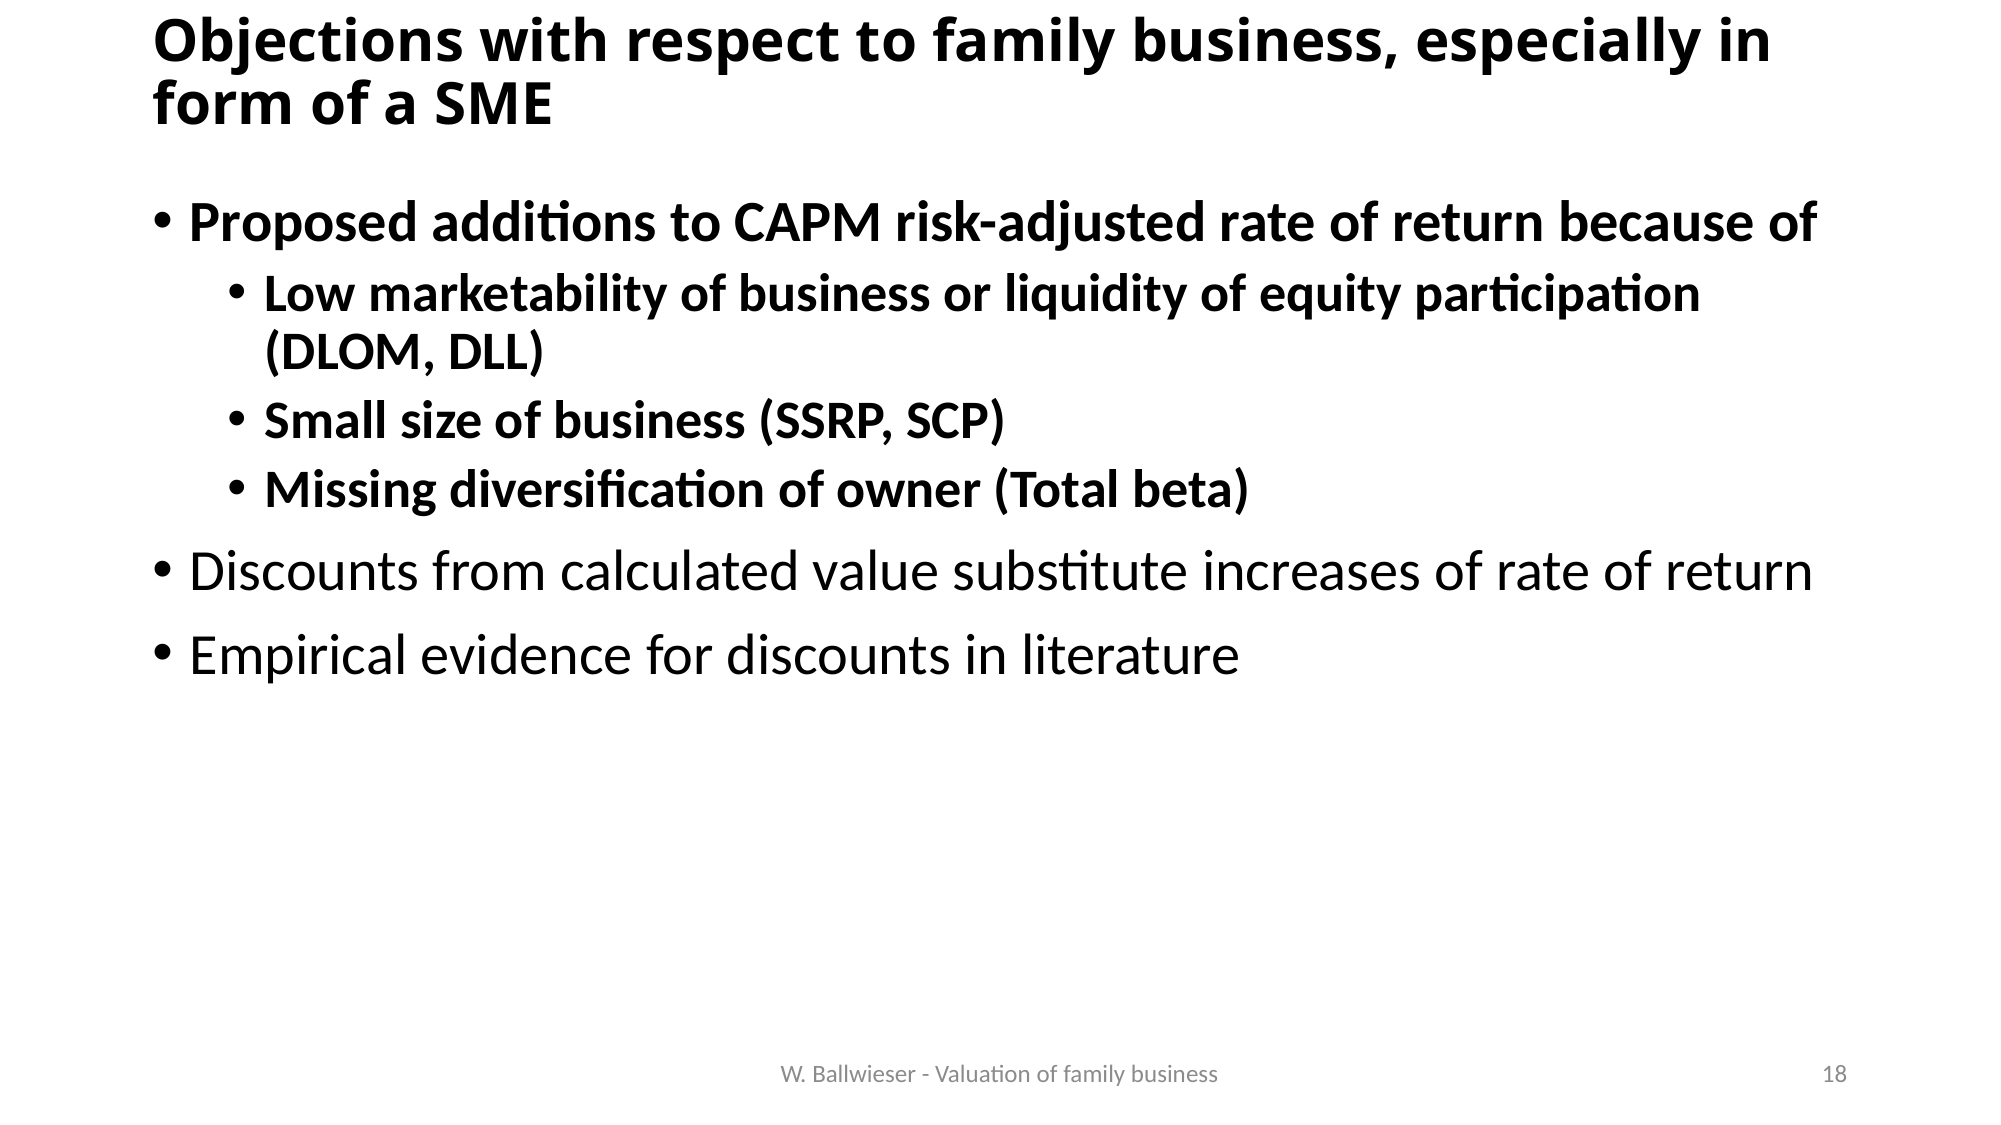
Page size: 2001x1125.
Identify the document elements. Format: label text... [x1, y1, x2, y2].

list Proposed additions to CAPM risk-adjusted rate of return because of Low marketability of business or liquidity of equity participation (DLOM, DLL) Small size of business (SSRP, SCP) Missing diversification of owner (Total beta) Discounts from calculated value substitute increases of rate of return Empirical evidence for discounts in literature [137, 183, 1863, 1014]
slide_number 18 [1412, 1042, 1863, 1103]
footer W. Ballwieser - Valuation of family business [662, 1042, 1338, 1103]
title Objections with respect to family business, especially in form of a SME [137, 0, 1863, 149]
